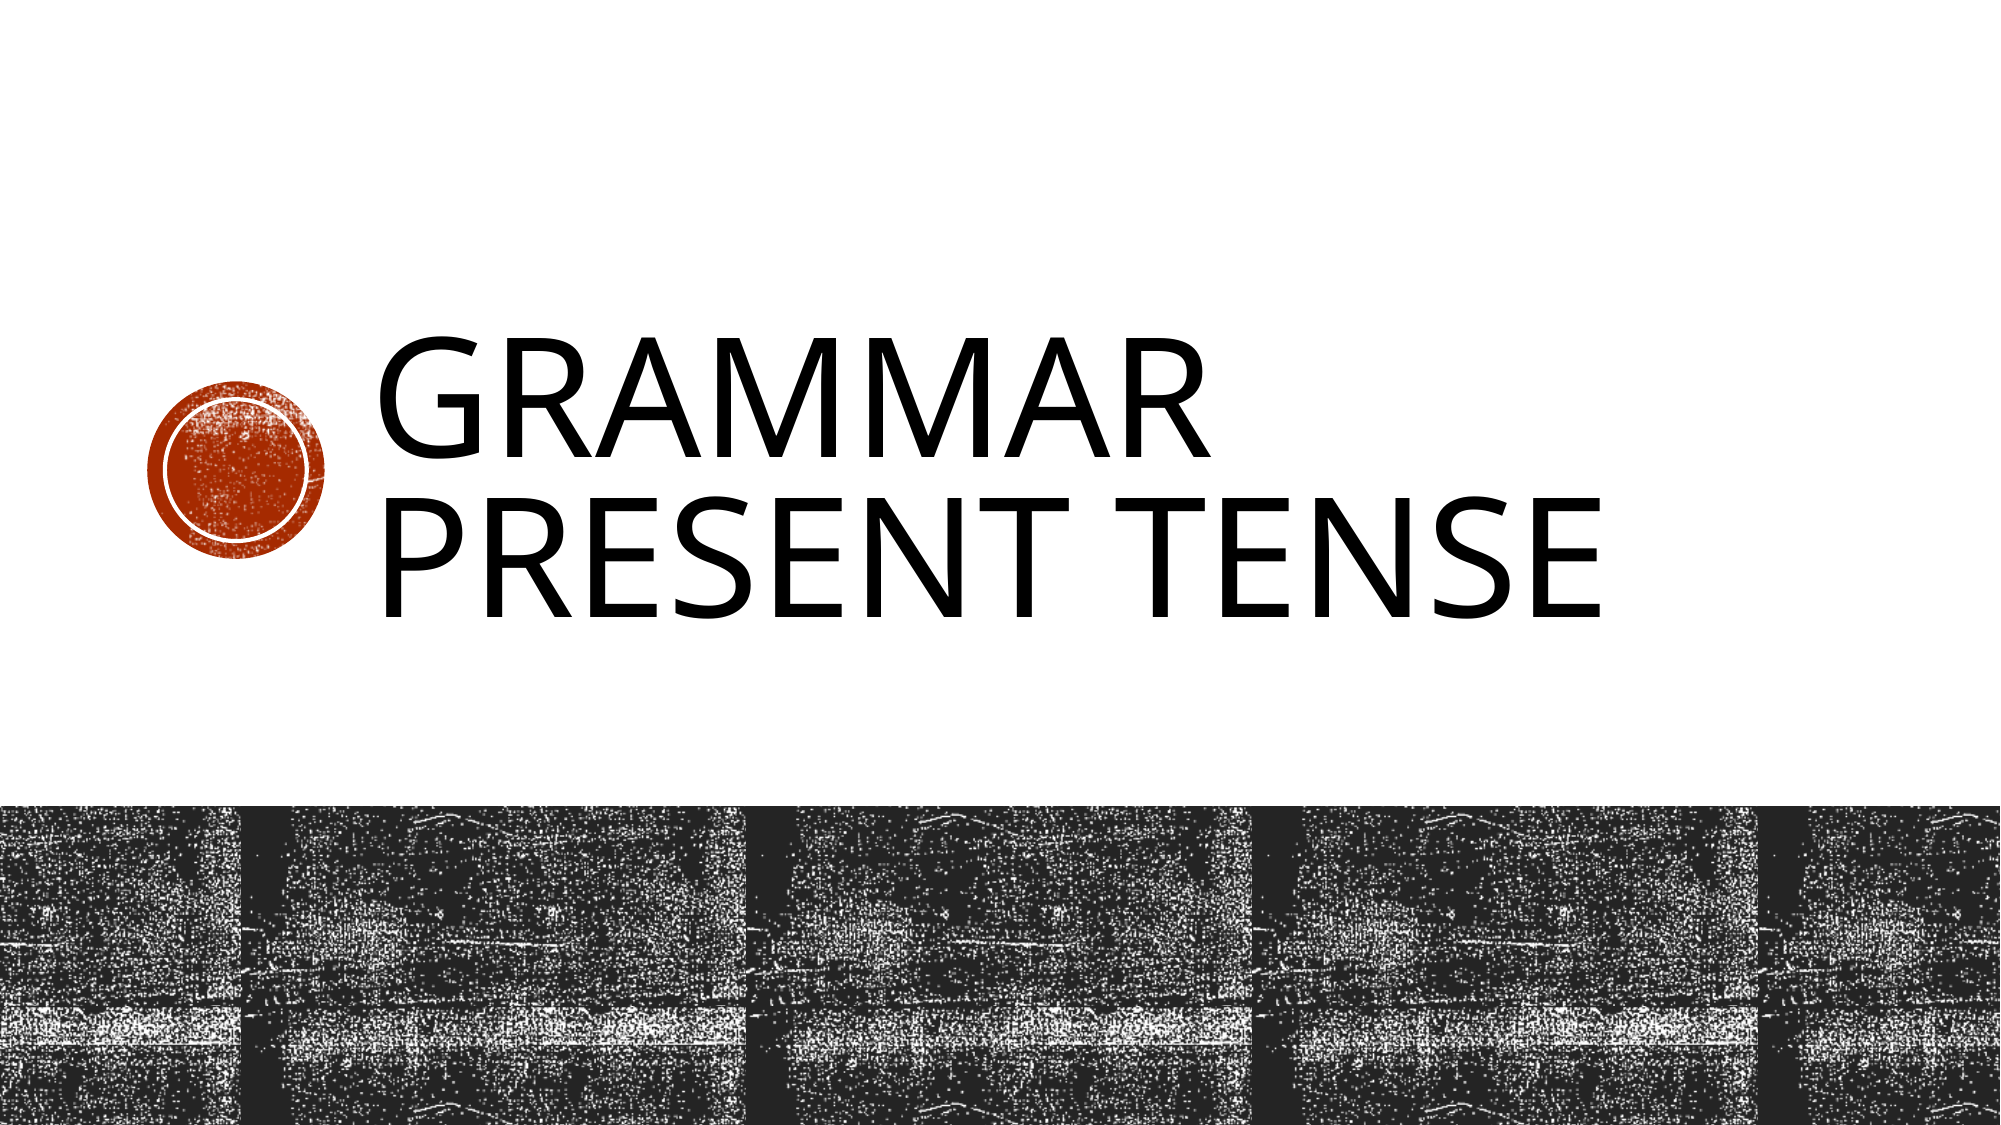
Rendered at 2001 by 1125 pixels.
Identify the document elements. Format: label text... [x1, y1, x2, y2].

title Grammar present tense [355, 201, 1878, 779]
